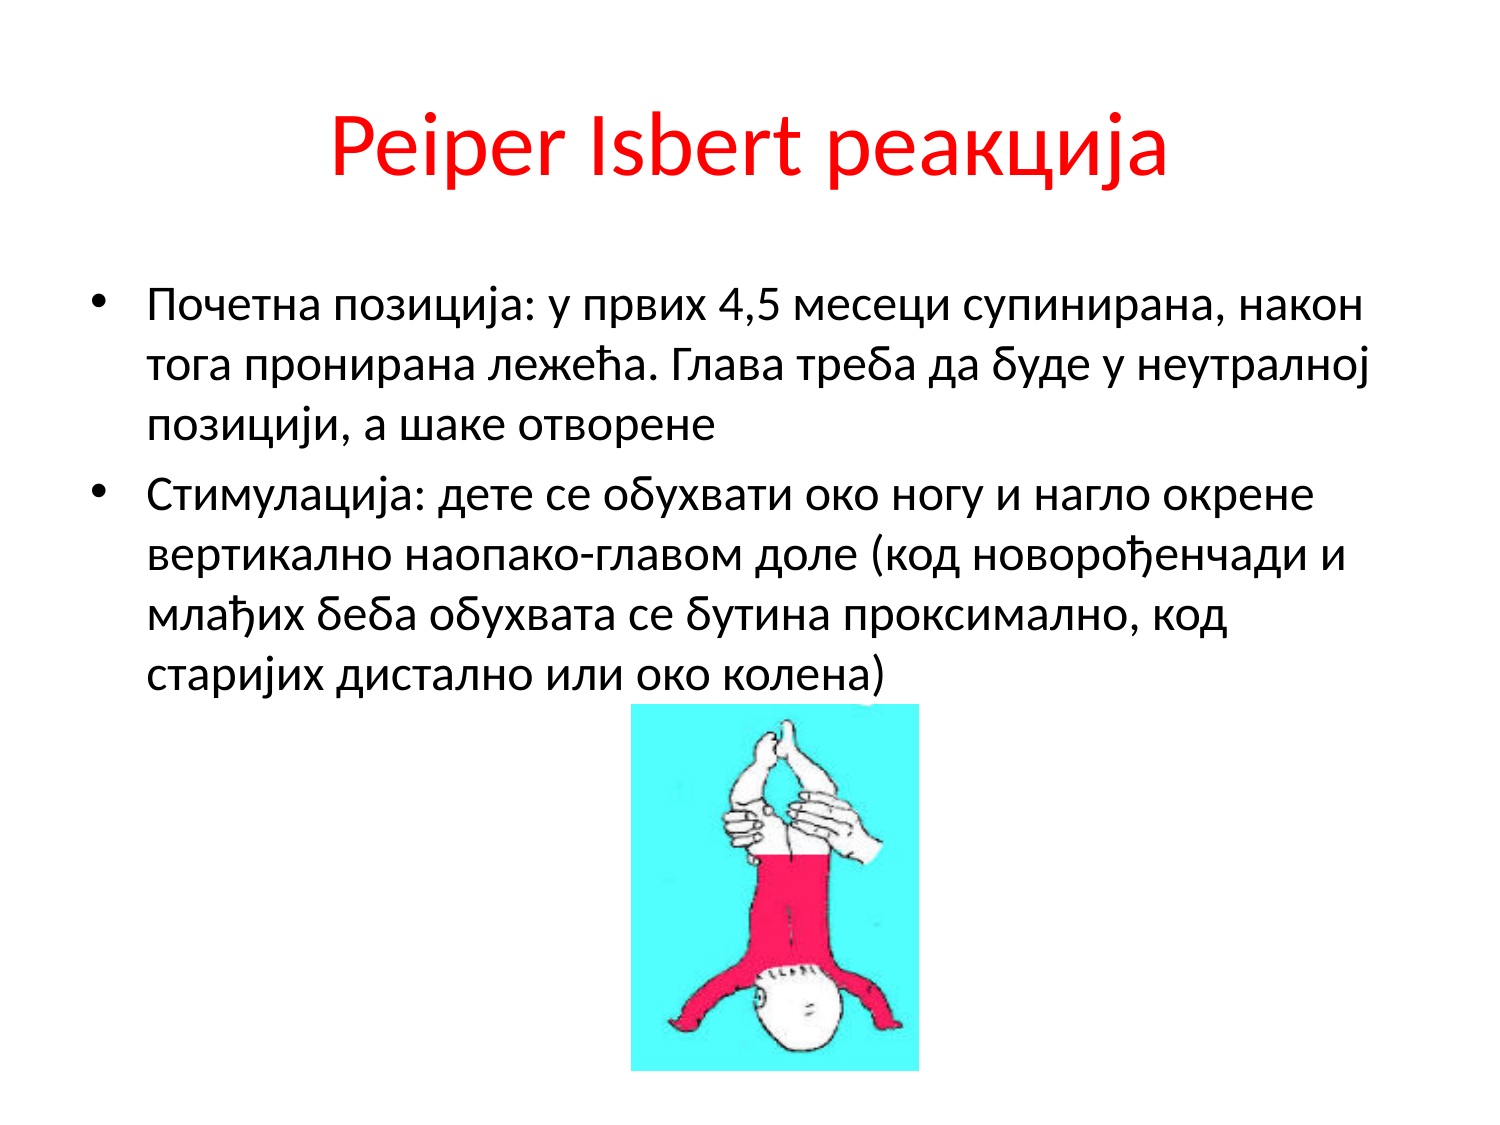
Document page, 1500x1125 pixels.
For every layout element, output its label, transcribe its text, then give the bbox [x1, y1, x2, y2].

picture [631, 703, 919, 1071]
list Почетна позиција: у првих 4,5 месеци супинирана, након тога пронирана лежећа. Глава треба да буде у неутралној позицији, а шаке отворене Стимулација: дете се обухвати око ногу и нагло окрене вертикално наопако-главом доле (код новорођенчади и млађих беба обухвата се бутина проксимално, код старијих дистално или око колена) [75, 262, 1425, 1005]
title Peiper Isbert реакција [75, 45, 1425, 233]
